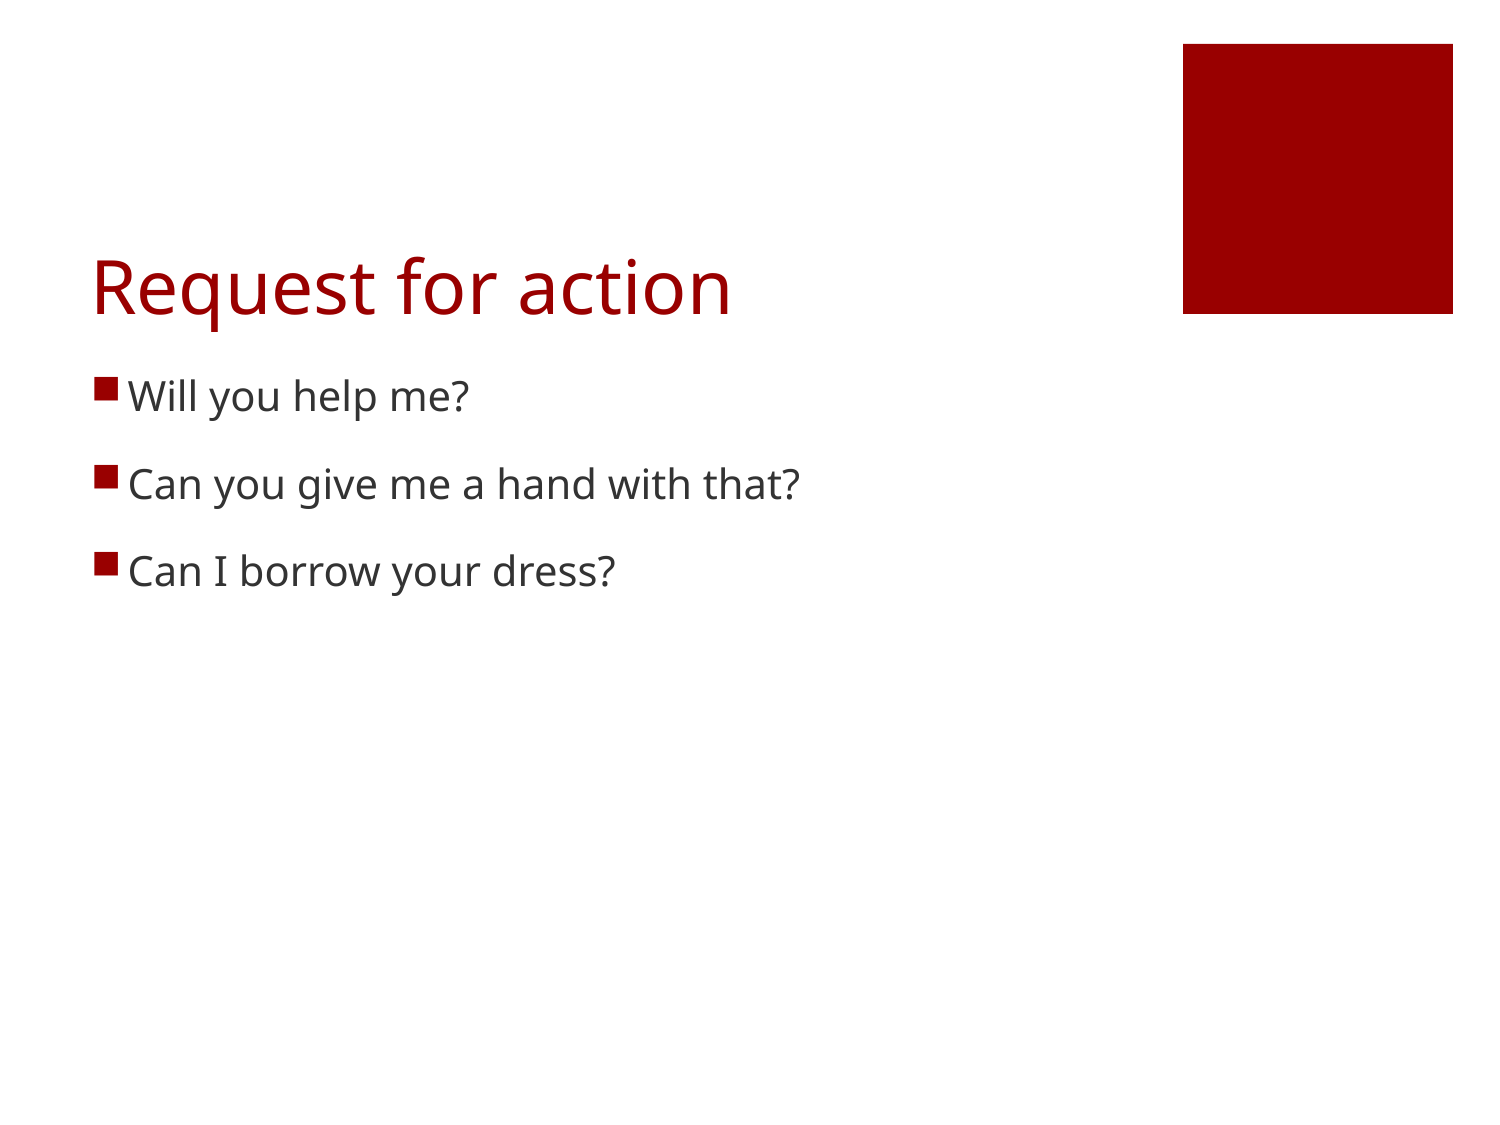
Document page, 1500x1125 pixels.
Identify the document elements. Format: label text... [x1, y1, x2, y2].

list Will you help me? Can you give me a hand with that? Can I borrow your dress? [75, 362, 1143, 1005]
title Request for action [75, 149, 1143, 338]
